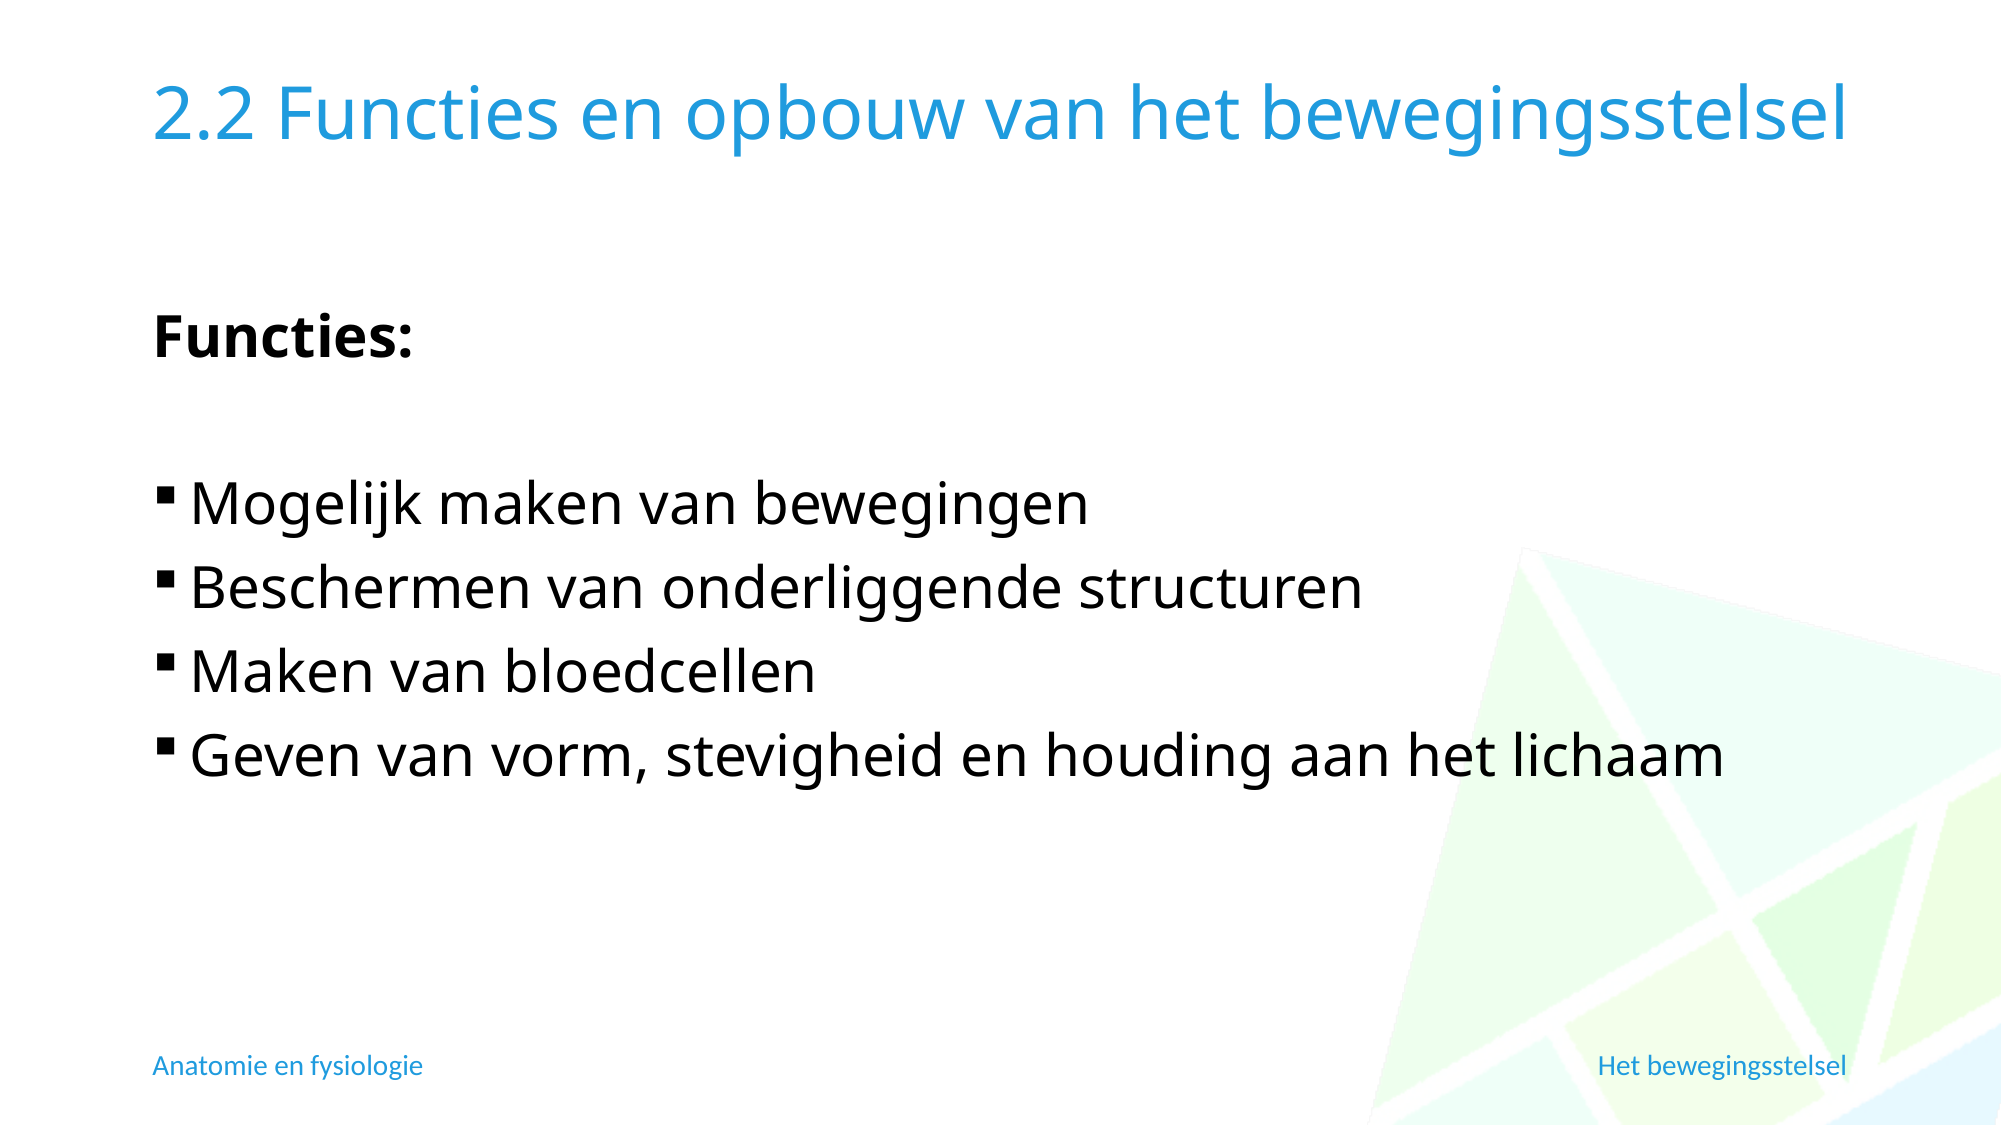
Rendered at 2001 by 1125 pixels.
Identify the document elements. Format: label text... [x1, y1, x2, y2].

title 2.2 Functies en opbouw van het bewegingsstelsel [137, 59, 1931, 172]
list Het bewegingsstelsel [1412, 1042, 1863, 1103]
list Functies: Mogelijk maken van bewegingen Beschermen van onderliggende structuren Maken van bloedcellen Geven van vorm, stevigheid en houding aan het lichaam [137, 299, 1863, 1014]
list Anatomie en fysiologie [137, 1042, 588, 1103]
